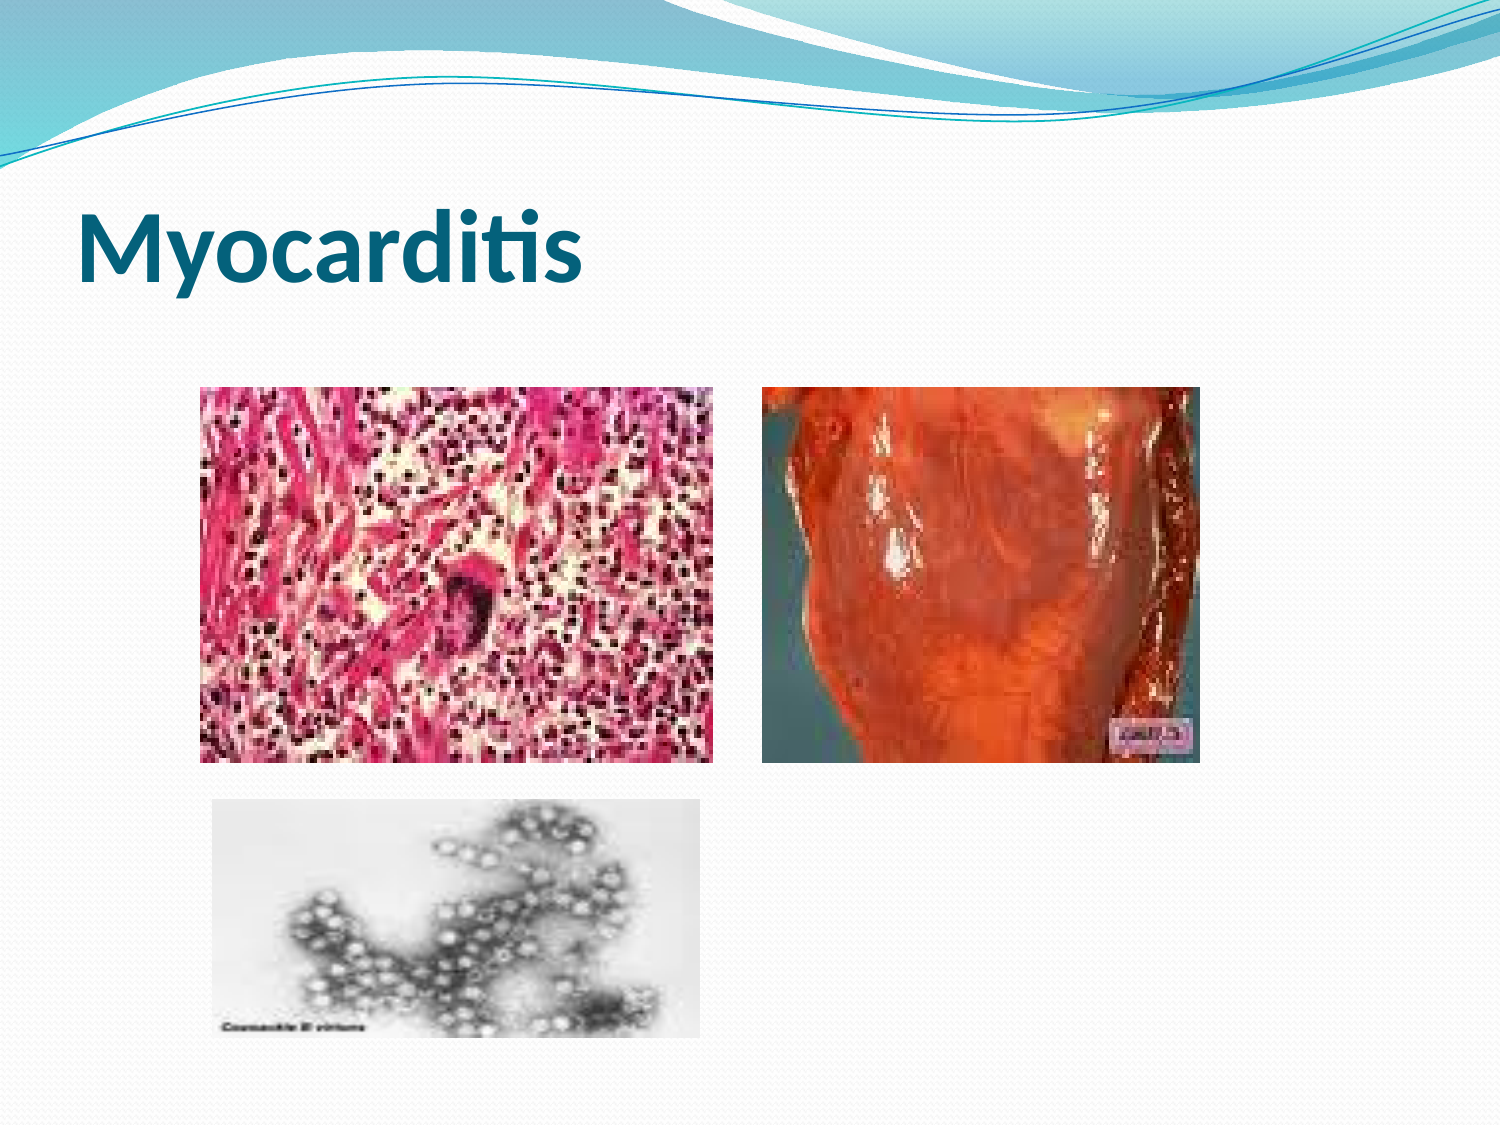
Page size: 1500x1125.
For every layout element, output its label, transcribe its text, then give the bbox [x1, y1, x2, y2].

picture [762, 387, 1201, 763]
picture [199, 387, 713, 763]
title Myocarditis [75, 115, 1438, 303]
picture [212, 799, 701, 1038]
